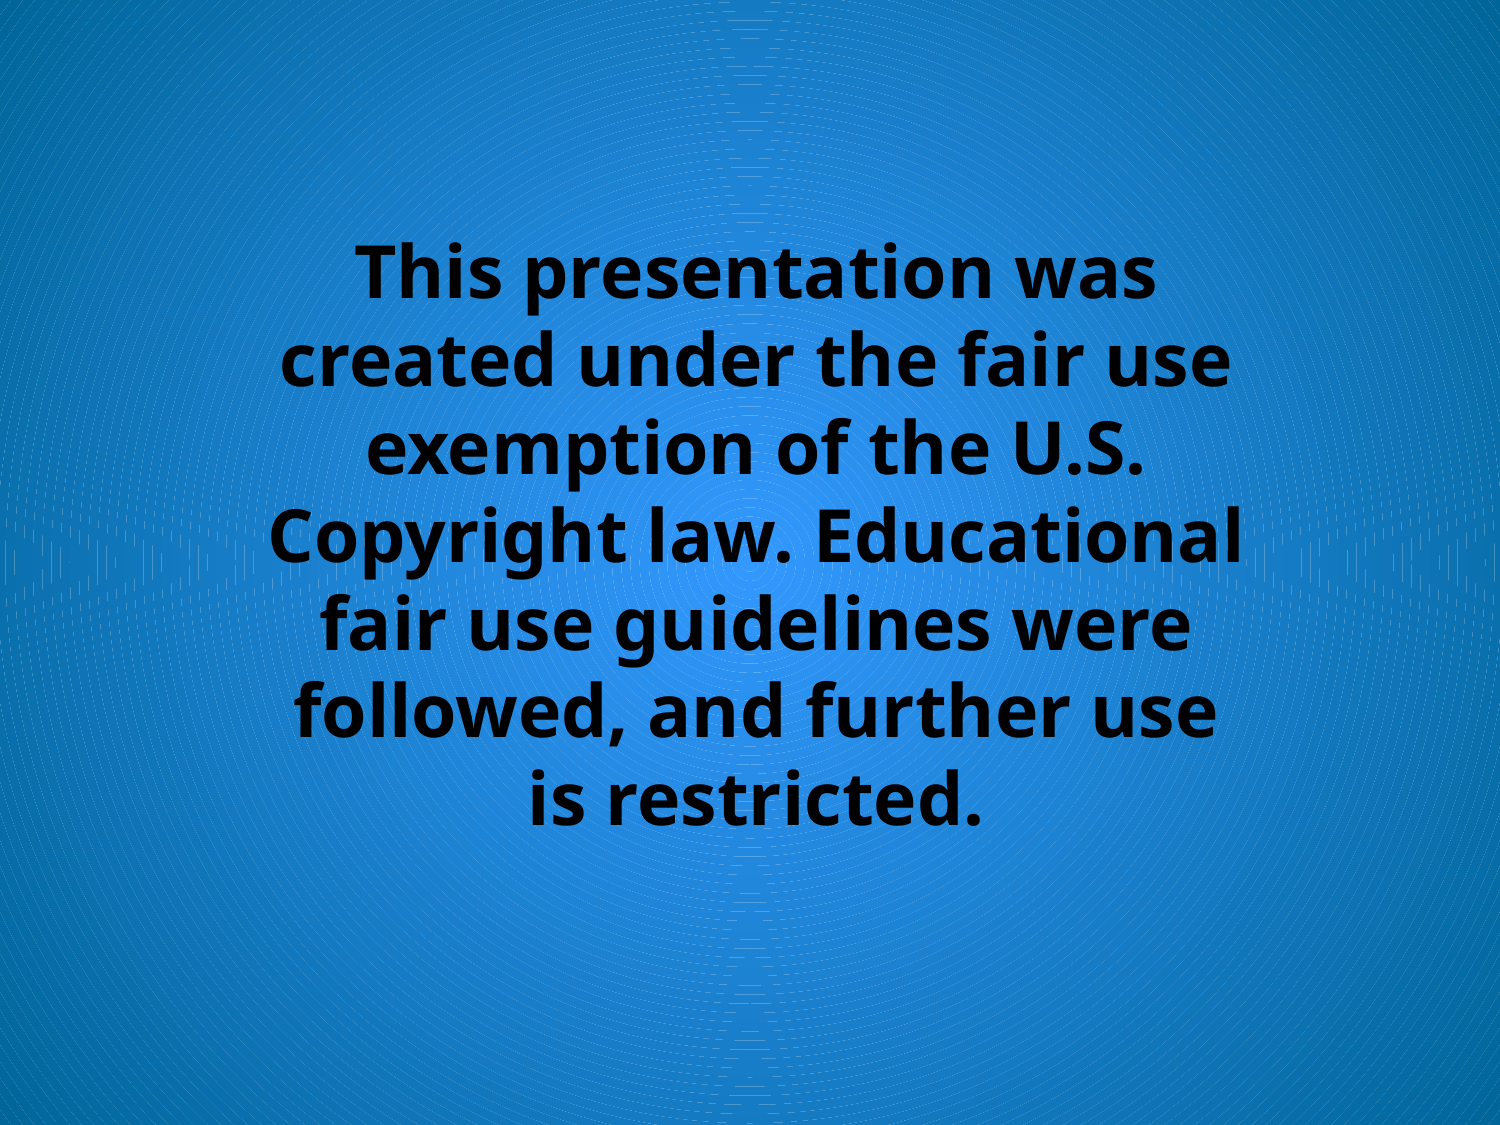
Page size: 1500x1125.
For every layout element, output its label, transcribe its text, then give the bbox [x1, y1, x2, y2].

title This presentation was created under the fair use exemption of the U.S. Copyright law. Educational fair use guidelines were followed, and further use is restricted. [249, 174, 1263, 988]
